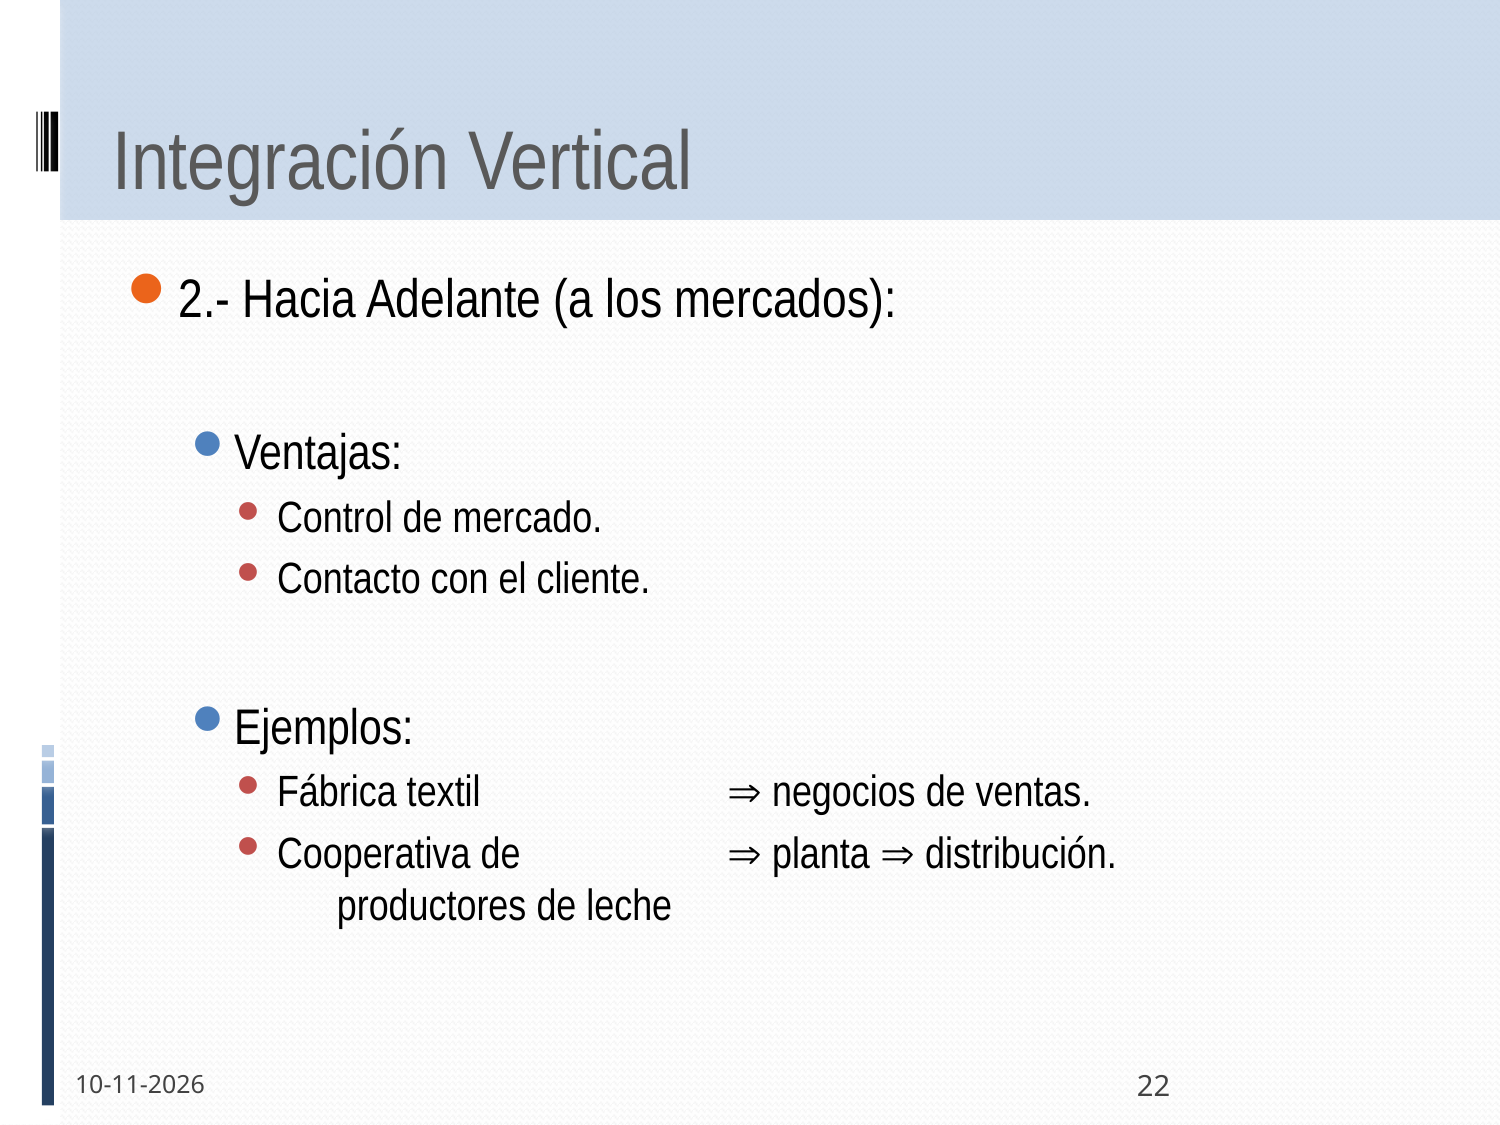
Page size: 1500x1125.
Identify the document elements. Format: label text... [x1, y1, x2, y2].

slide_number 22 [1045, 1046, 1171, 1107]
list 2.- Hacia Adelante (a los mercados): Ventajas: Control de mercado. Contacto con el cliente. Ejemplos: Fábrica textil  negocios de ventas. Cooperativa de  planta  distribución. productores de leche [111, 255, 1436, 1038]
title Integración Vertical [111, 18, 1436, 207]
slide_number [75, 1042, 243, 1103]
